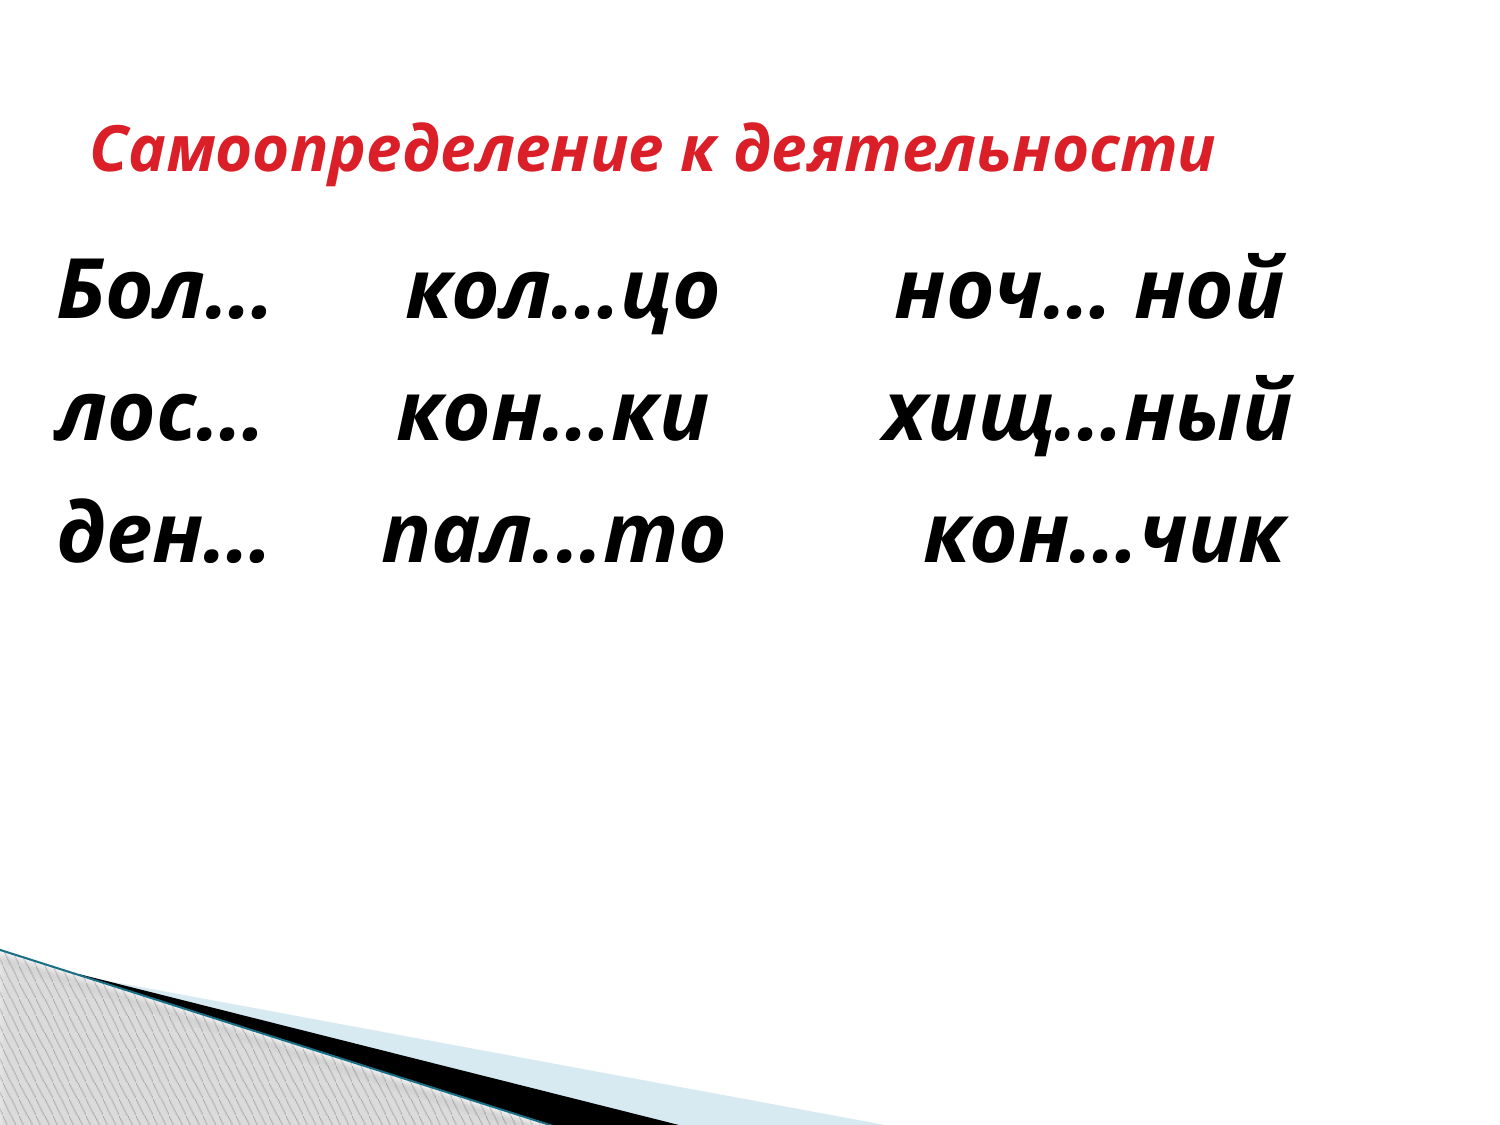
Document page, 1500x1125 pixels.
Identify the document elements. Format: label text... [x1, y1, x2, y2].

title Самоопределение к деятельности [75, 45, 1425, 233]
list Бол… кол…цо ноч… ной лос… кон…ки хищ…ный ден… пал...то кон…чик [23, 222, 1500, 986]
